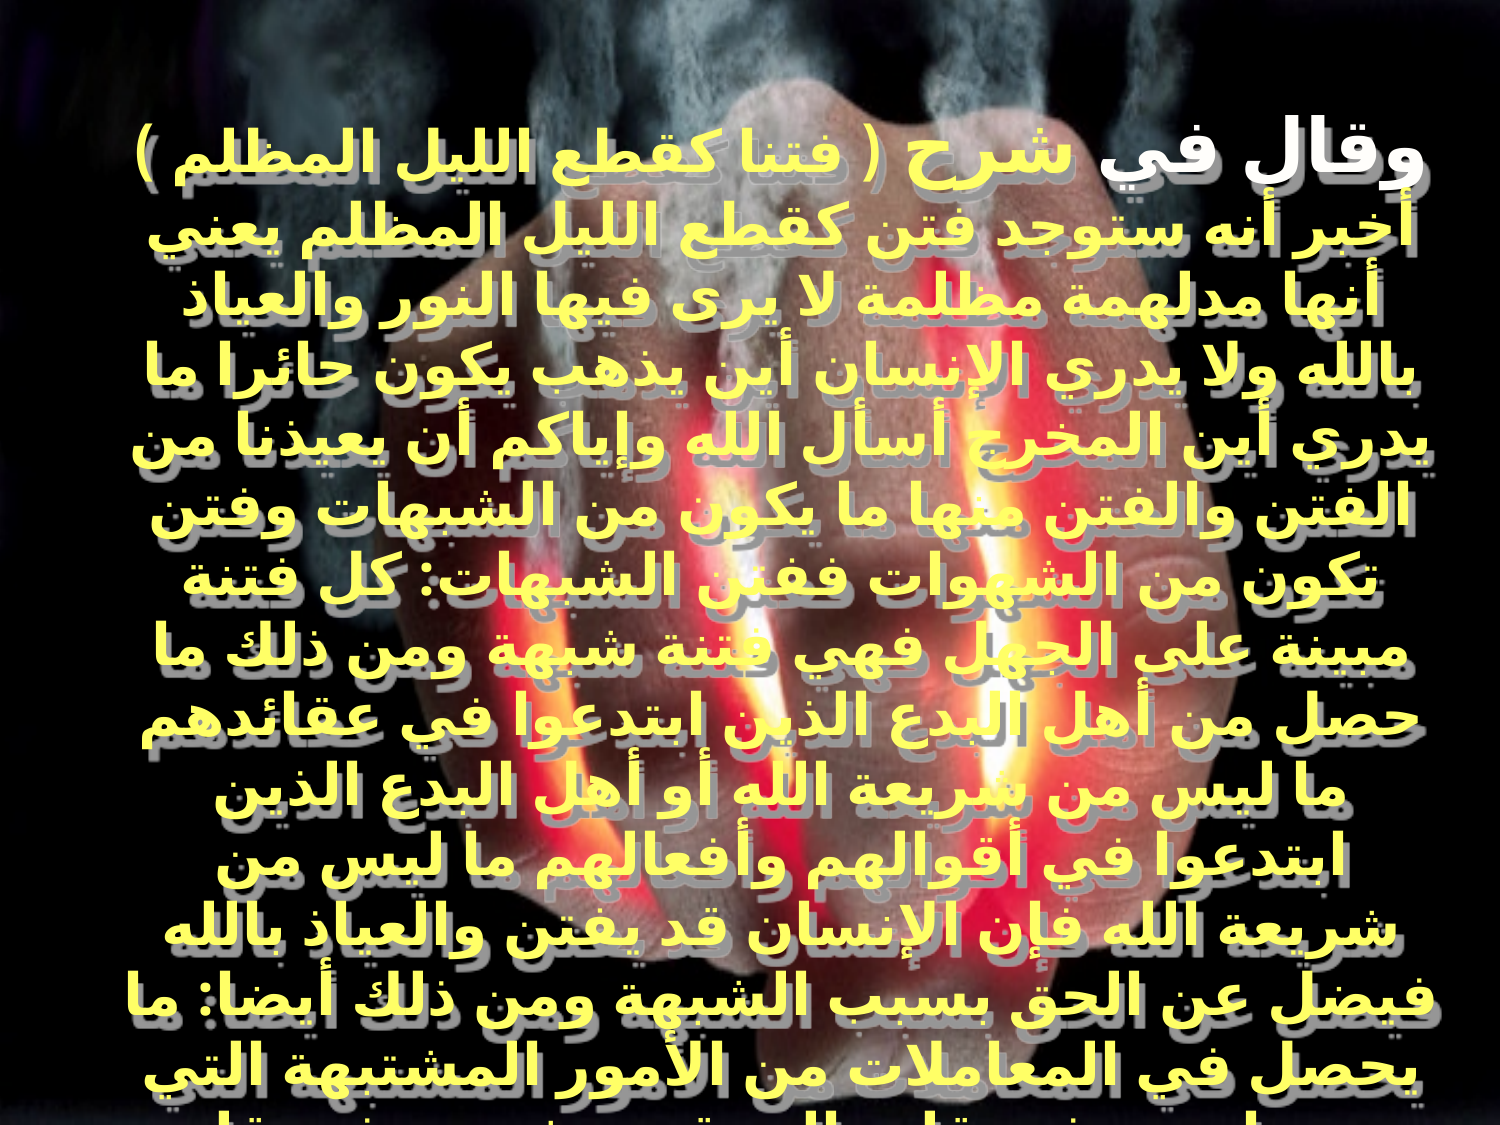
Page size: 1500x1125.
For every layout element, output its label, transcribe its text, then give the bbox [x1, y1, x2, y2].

subtitle وقال في شرح ( فتنا كقطع الليل المظلم ) أخبر أنه ستوجد فتن كقطع الليل المظلم يعني أنها مدلهمة مظلمة لا يرى فيها النور والعياذ بالله ولا يدري الإنسان أين يذهب يكون حائرا ما يدري أين المخرج أسأل الله وإياكم أن يعيذنا من الفتن والفتن منها ما يكون من الشبهات وفتن تكون من الشهوات ففتن الشبهات: كل فتنة مبينة على الجهل فهي فتنة شبهة ومن ذلك ما حصل من أهل البدع الذين ابتدعوا في عقائدهم ما ليس من شريعة الله أو أهل البدع الذين ابتدعوا في أقوالهم وأفعالهم ما ليس من شريعة الله فإن الإنسان قد يفتن والعياذ بالله فيضل عن الحق بسبب الشبهة ومن ذلك أيضا: ما يحصل في المعاملات من الأمور المشتبهة التي هي واضحة في قلب الموقن مشتبهة في قلب الضال والعياذ بالله تجده يتعامل معاملة تبين أنها محرمة لكن لما على قلبه من رين الذنوب ـ بن عثيمين / رياض الصالحين [100, 89, 1464, 1012]
picture [0, 0, 1500, 1125]
